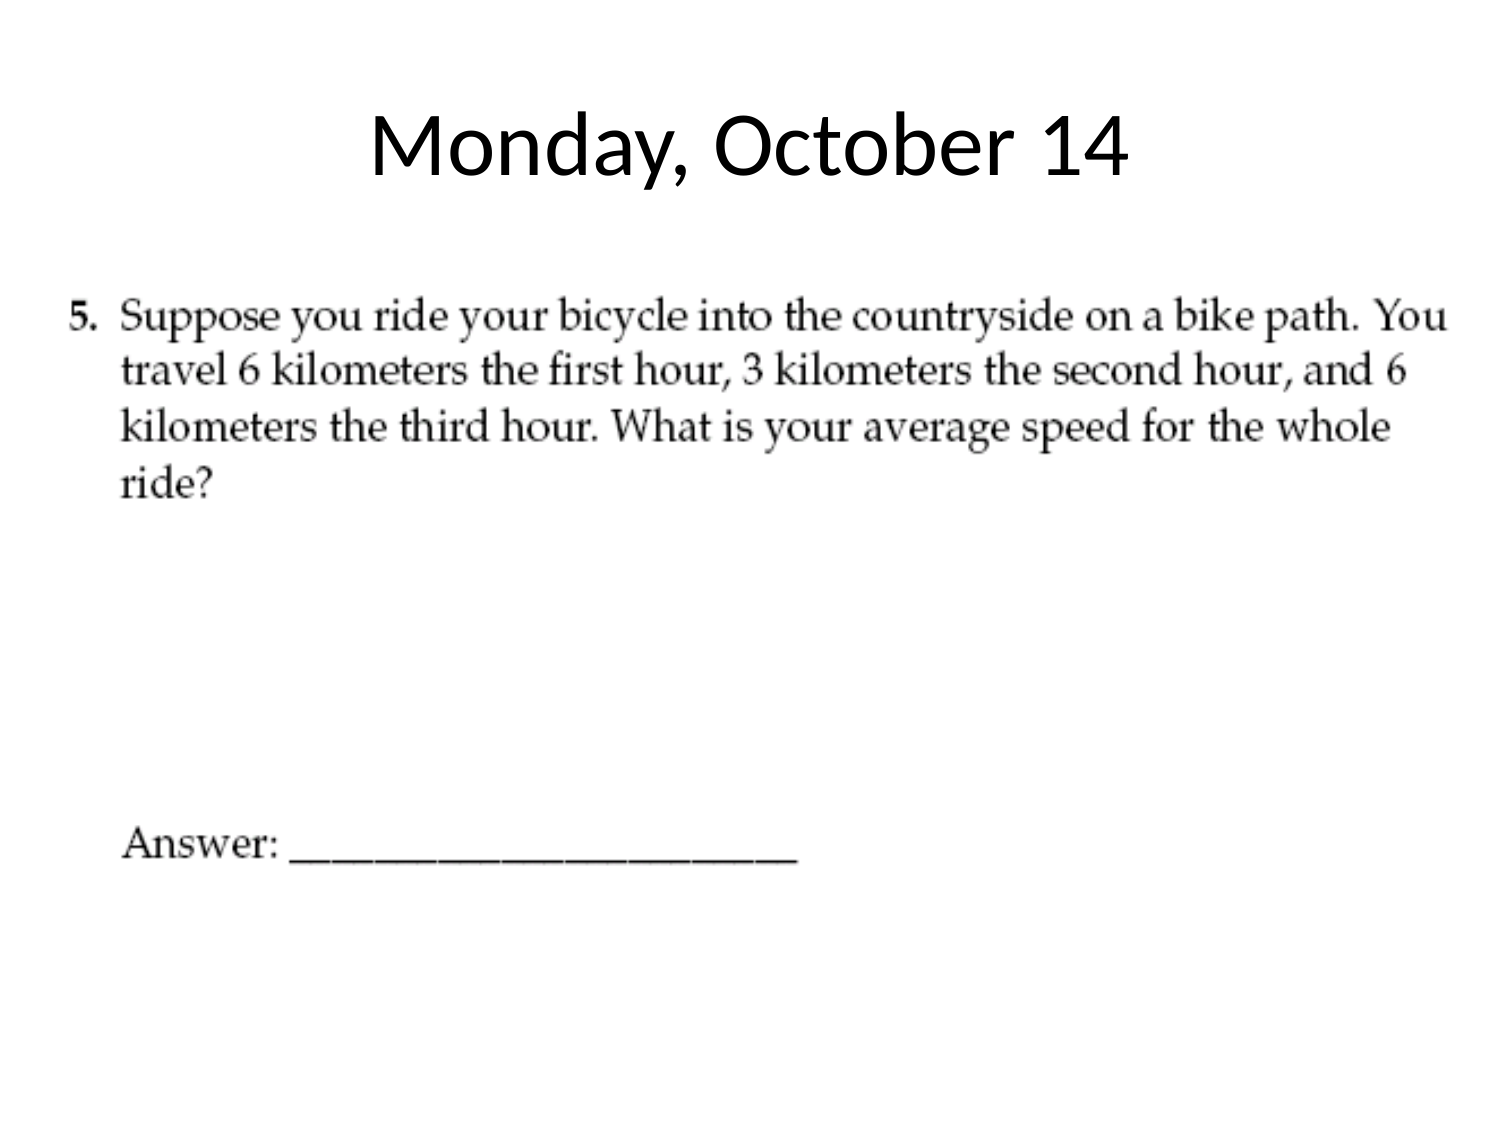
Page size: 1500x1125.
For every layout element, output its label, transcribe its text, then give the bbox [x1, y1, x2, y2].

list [47, 262, 1500, 938]
title Monday, October 14 [75, 45, 1425, 233]
